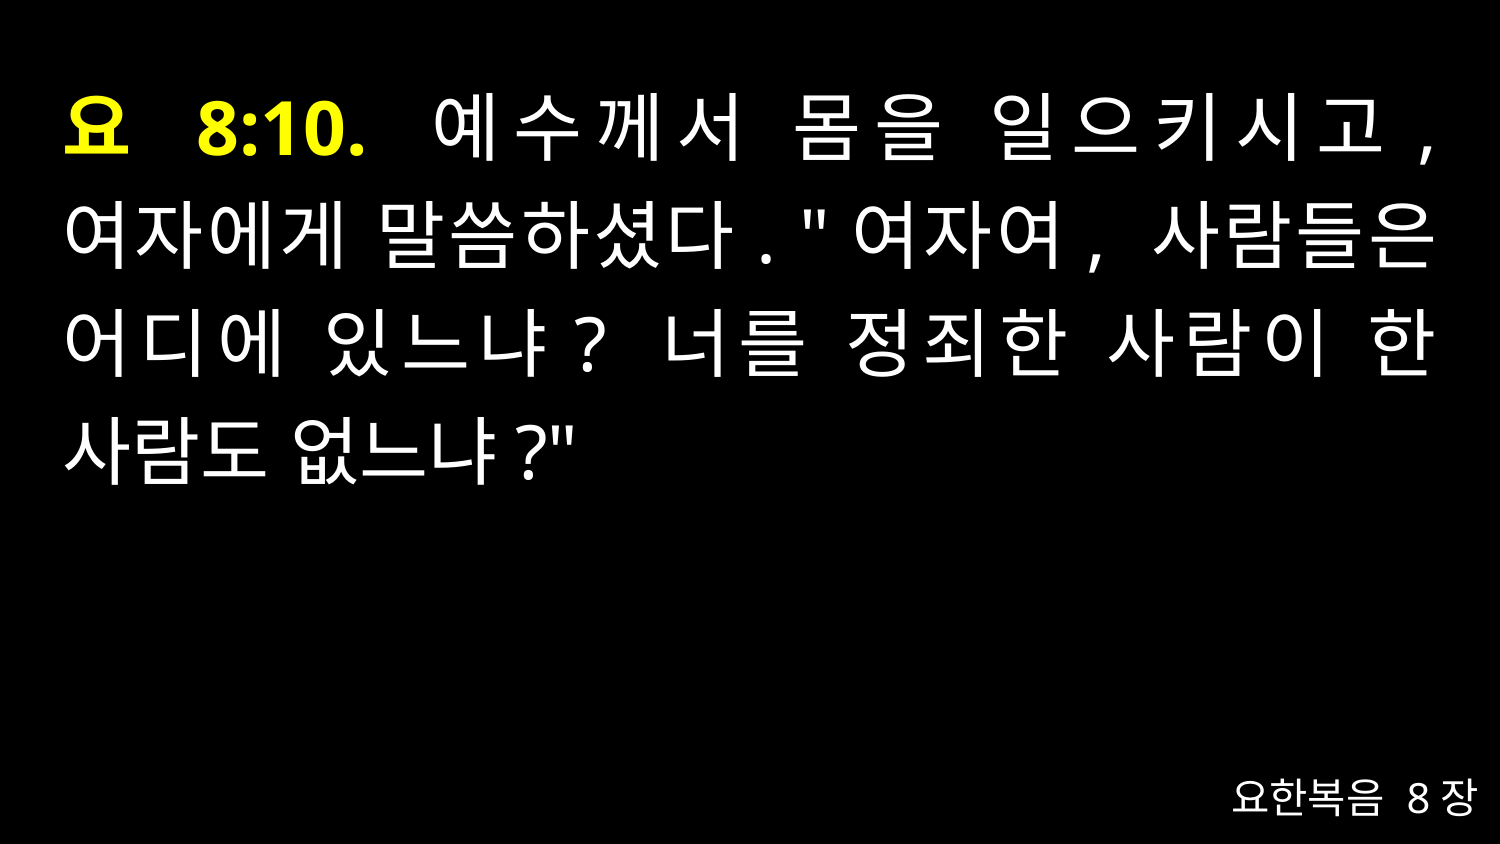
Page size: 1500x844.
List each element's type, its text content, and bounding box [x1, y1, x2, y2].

subtitle 요한복음 8장 [916, 770, 1500, 844]
title 요 8:10. 예수께서 몸을 일으키시고, 여자에게 말씀하셨다. "여자여, 사람들은 어디에 있느냐? 너를 정죄한 사람이 한 사람도 없느냐?" [0, 0, 1500, 844]
